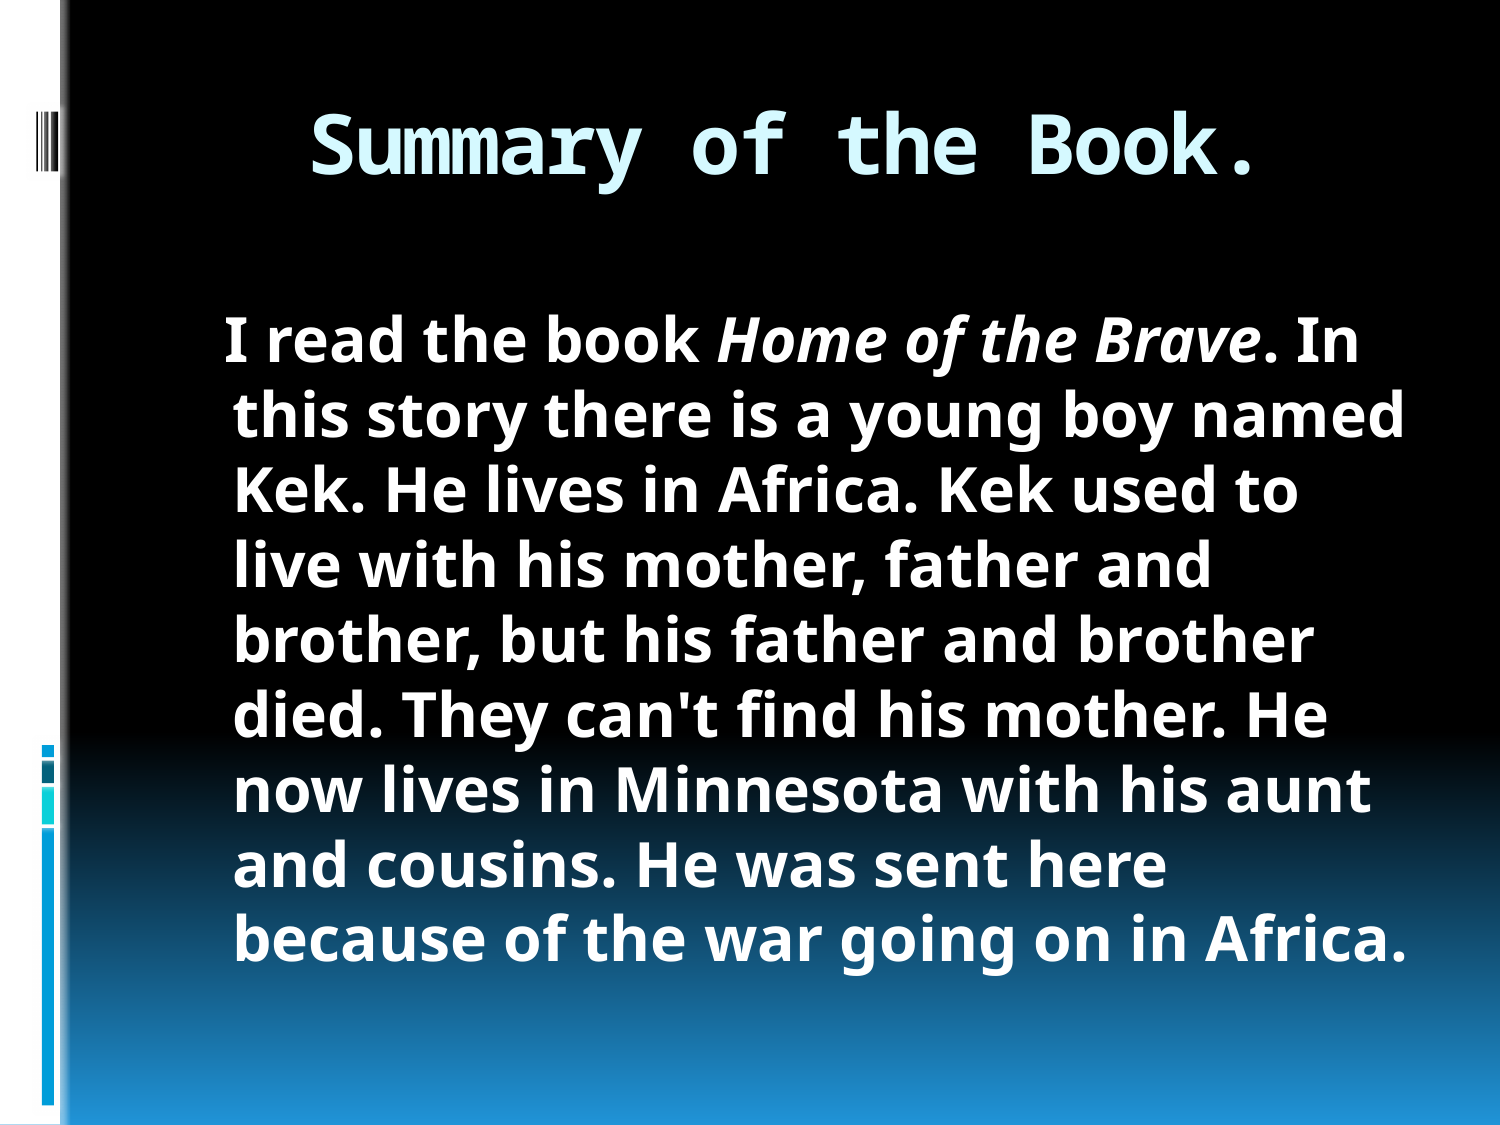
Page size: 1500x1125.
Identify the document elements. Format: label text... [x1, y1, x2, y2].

title Summary of the Book. [150, 83, 1425, 234]
list I read the book Home of the Brave. In this story there is a young boy named Kek. He lives in Africa. Kek used to live with his mother, father and brother, but his father and brother died. They can't find his mother. He now lives in Minnesota with his aunt and cousins. He was sent here because of the war going on in Africa. [150, 292, 1425, 1043]
